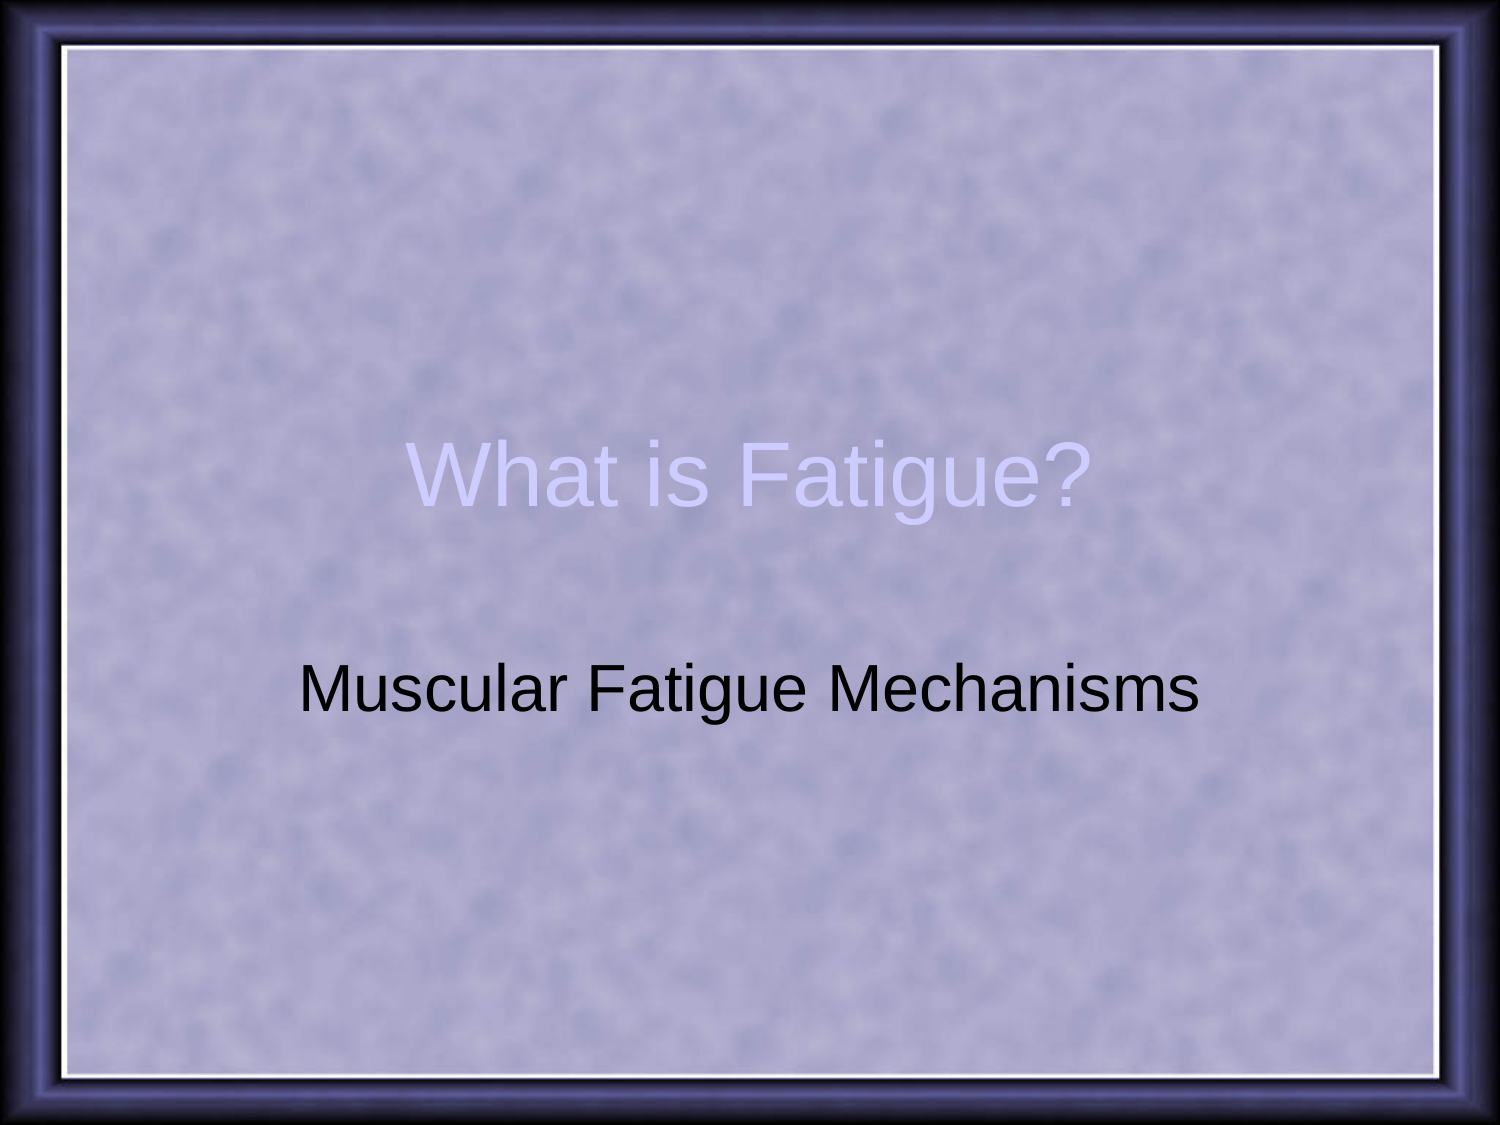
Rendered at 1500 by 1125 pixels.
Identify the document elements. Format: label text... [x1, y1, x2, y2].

subtitle Muscular Fatigue Mechanisms [224, 637, 1276, 926]
title What is Fatigue? [112, 349, 1388, 591]
picture [0, 0, 1500, 1125]
